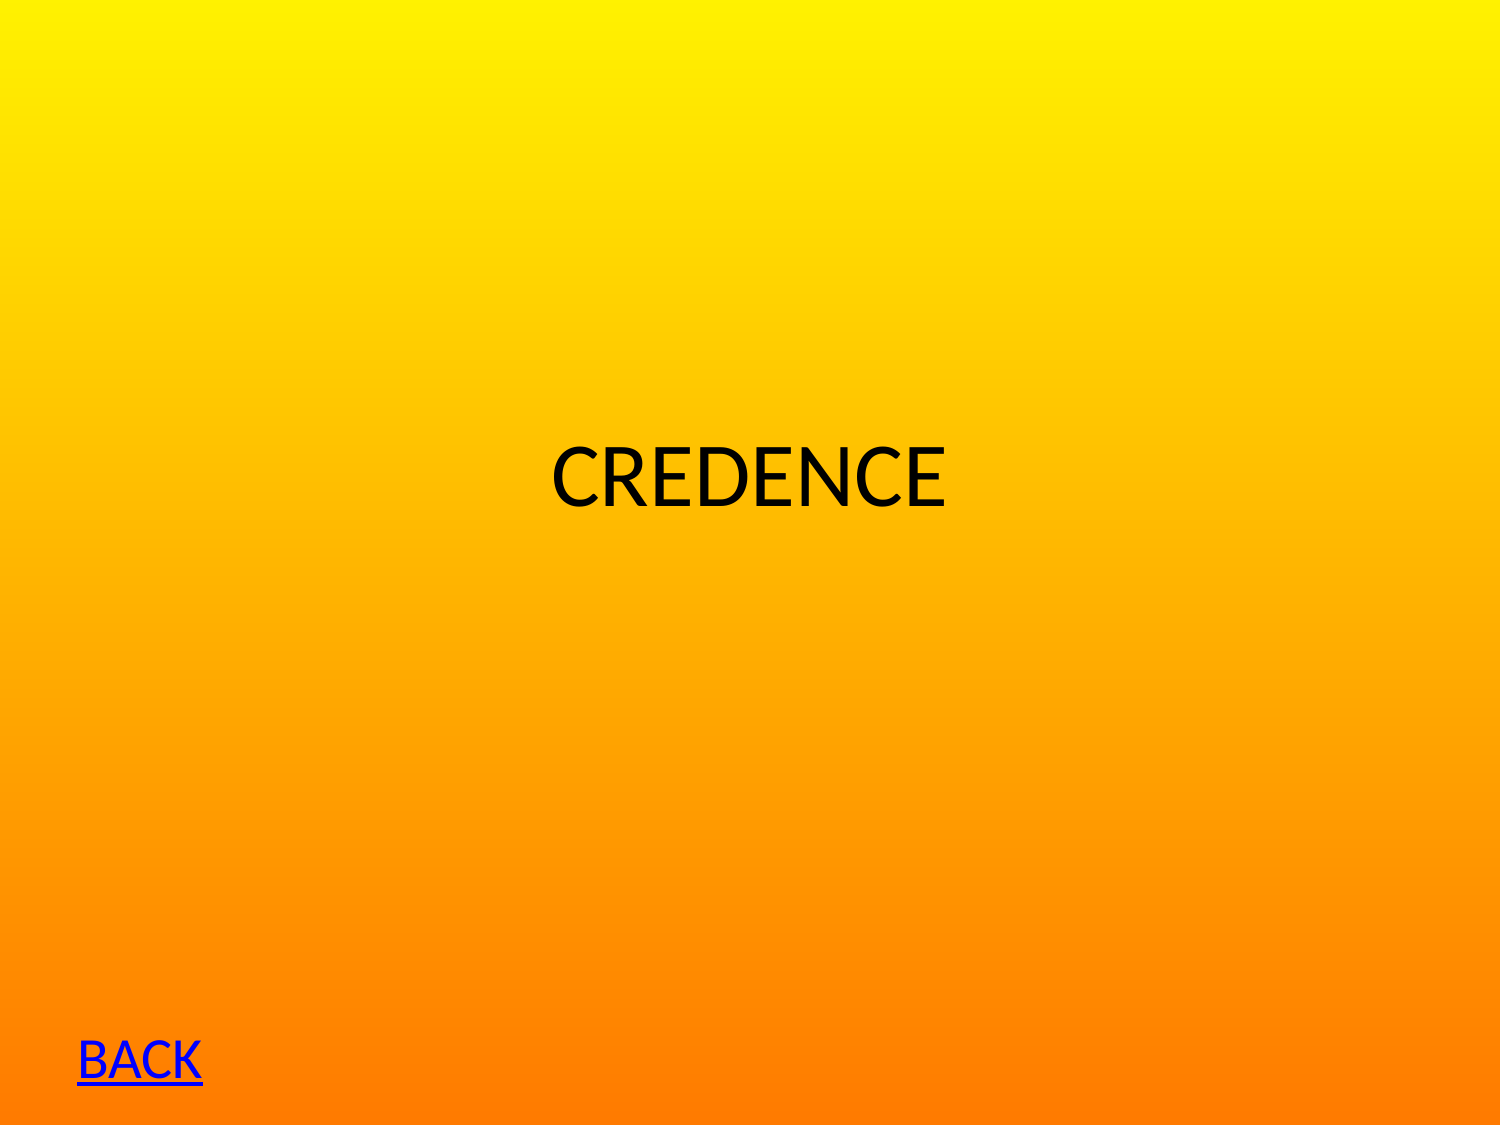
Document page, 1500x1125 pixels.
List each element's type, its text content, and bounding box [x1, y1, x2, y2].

title CREDENCE [112, 349, 1388, 591]
text_box BACK [62, 1012, 275, 1098]
